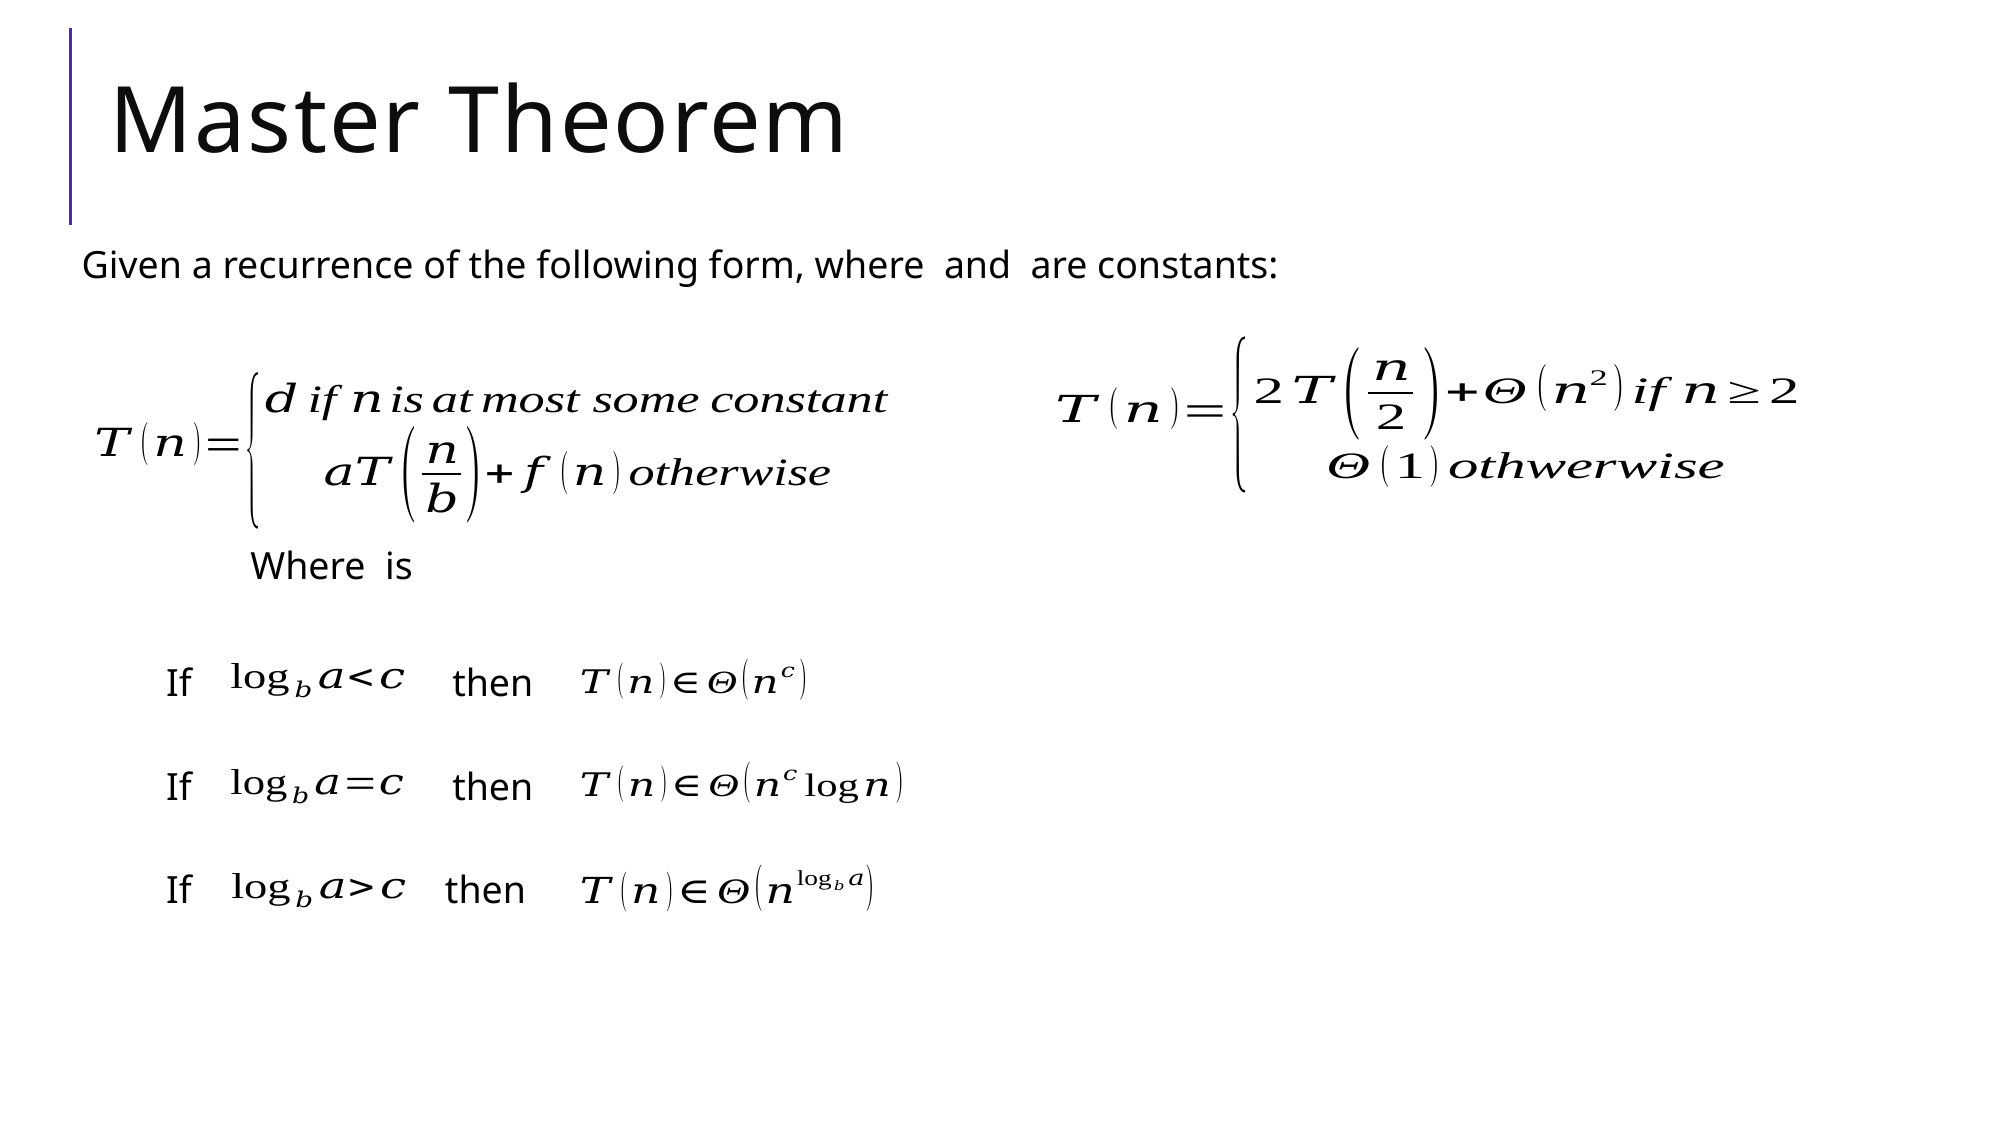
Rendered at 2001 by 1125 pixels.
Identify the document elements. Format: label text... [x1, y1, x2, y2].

text_box then [437, 651, 549, 712]
text_box then [437, 755, 549, 816]
text_box then [430, 859, 541, 919]
text_box If [151, 755, 207, 816]
title Master Theorem [94, 43, 1930, 210]
text_box If [151, 651, 207, 712]
text_box If [151, 859, 207, 919]
